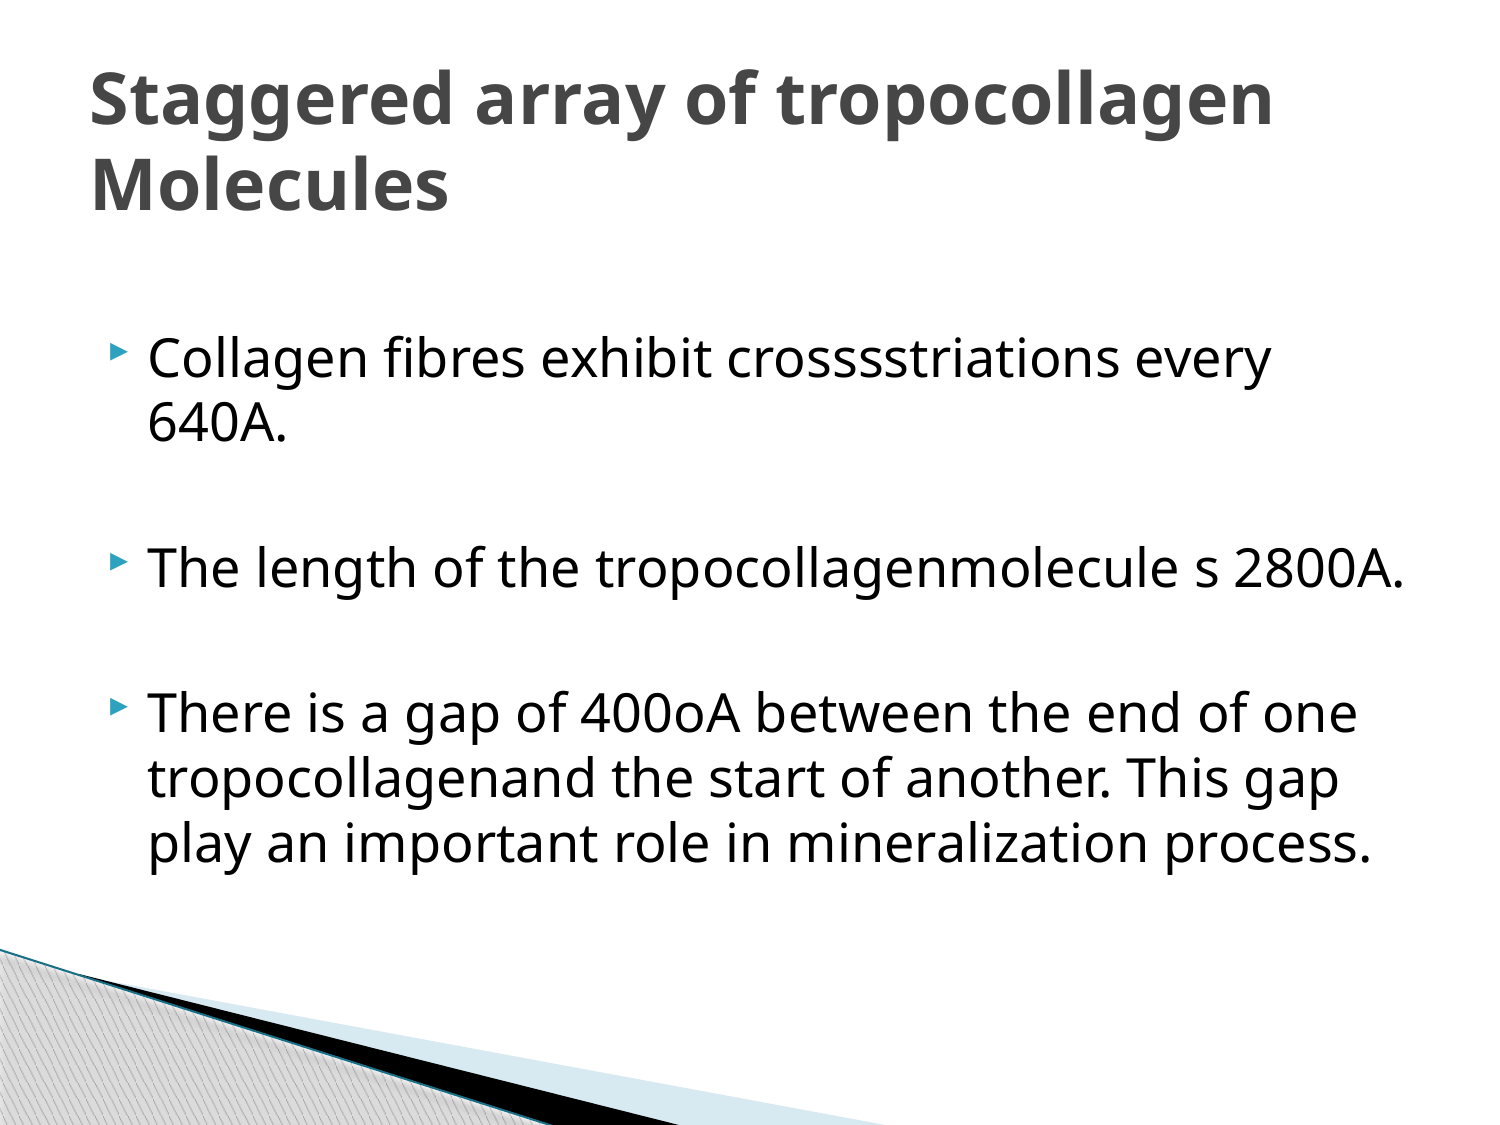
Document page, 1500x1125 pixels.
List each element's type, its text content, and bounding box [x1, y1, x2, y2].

title Staggered array of tropocollagen Molecules [75, 45, 1425, 233]
list Collagen fibres exhibit crosssstriations every 640A. The length of the tropocollagenmolecule s 2800A. There is a gap of 400oA between the end of one tropocollagenand the start of another. This gap play an important role in mineralization process. [75, 243, 1425, 986]
